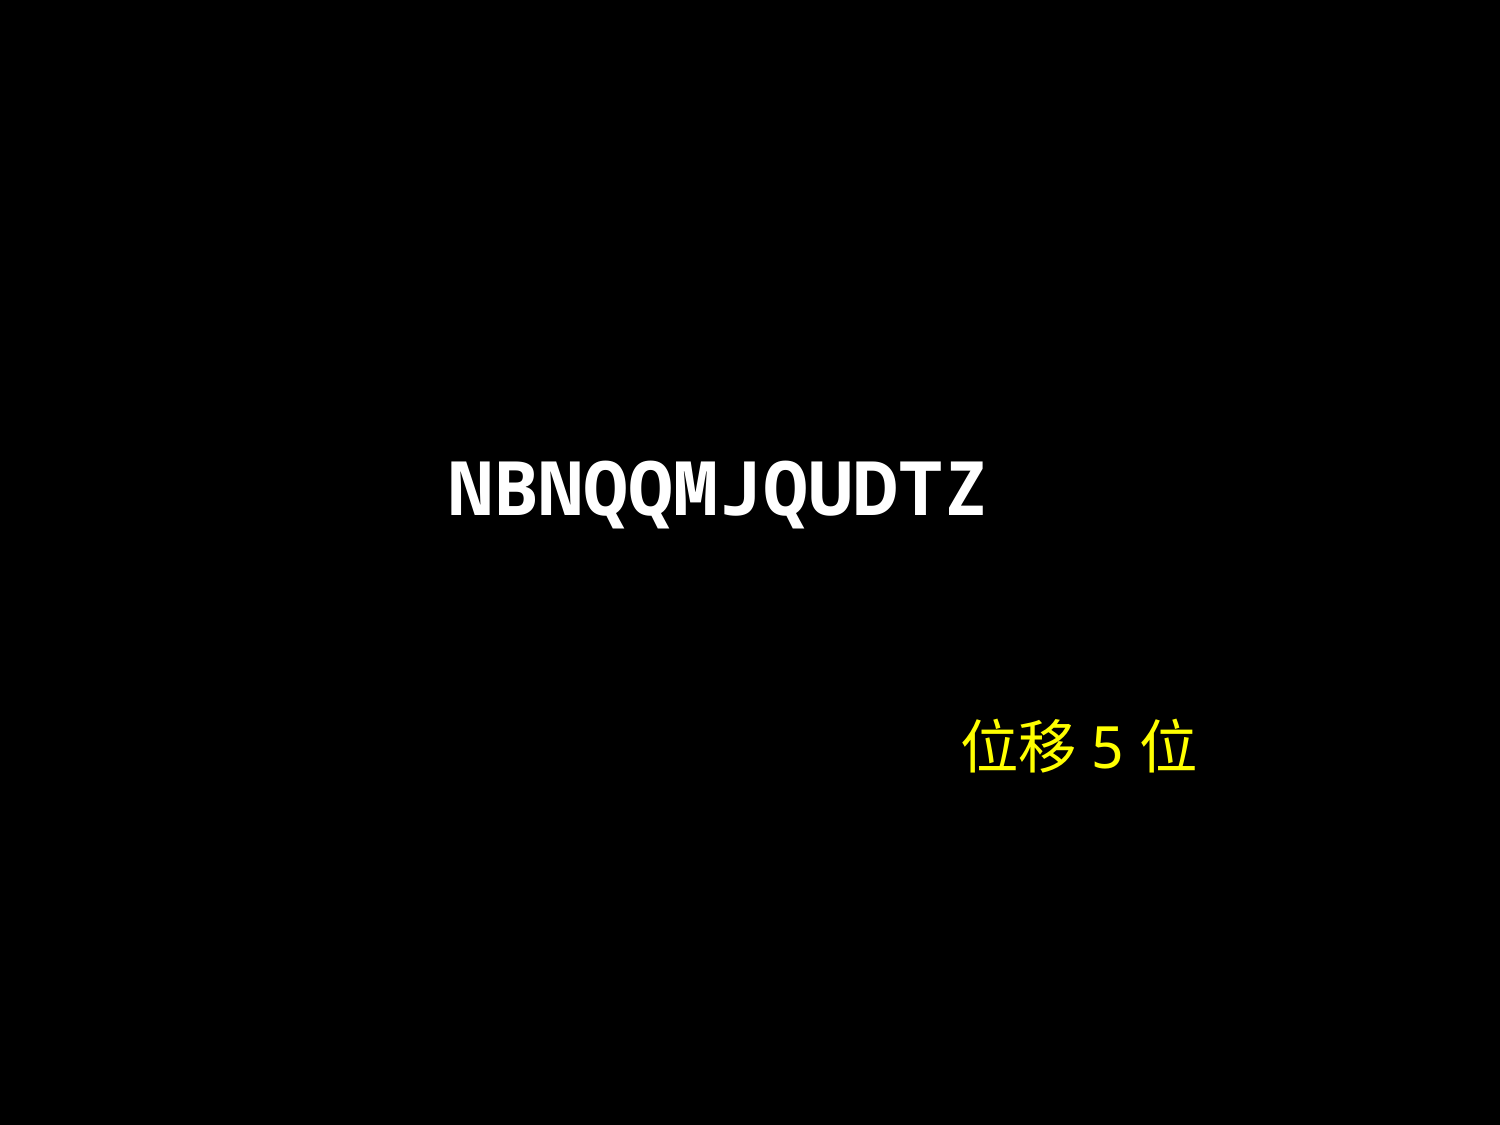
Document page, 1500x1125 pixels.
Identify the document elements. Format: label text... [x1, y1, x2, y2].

text_box 位移5位 [945, 703, 1213, 788]
text_box NBNQQMJQUDTZ [433, 433, 1004, 539]
